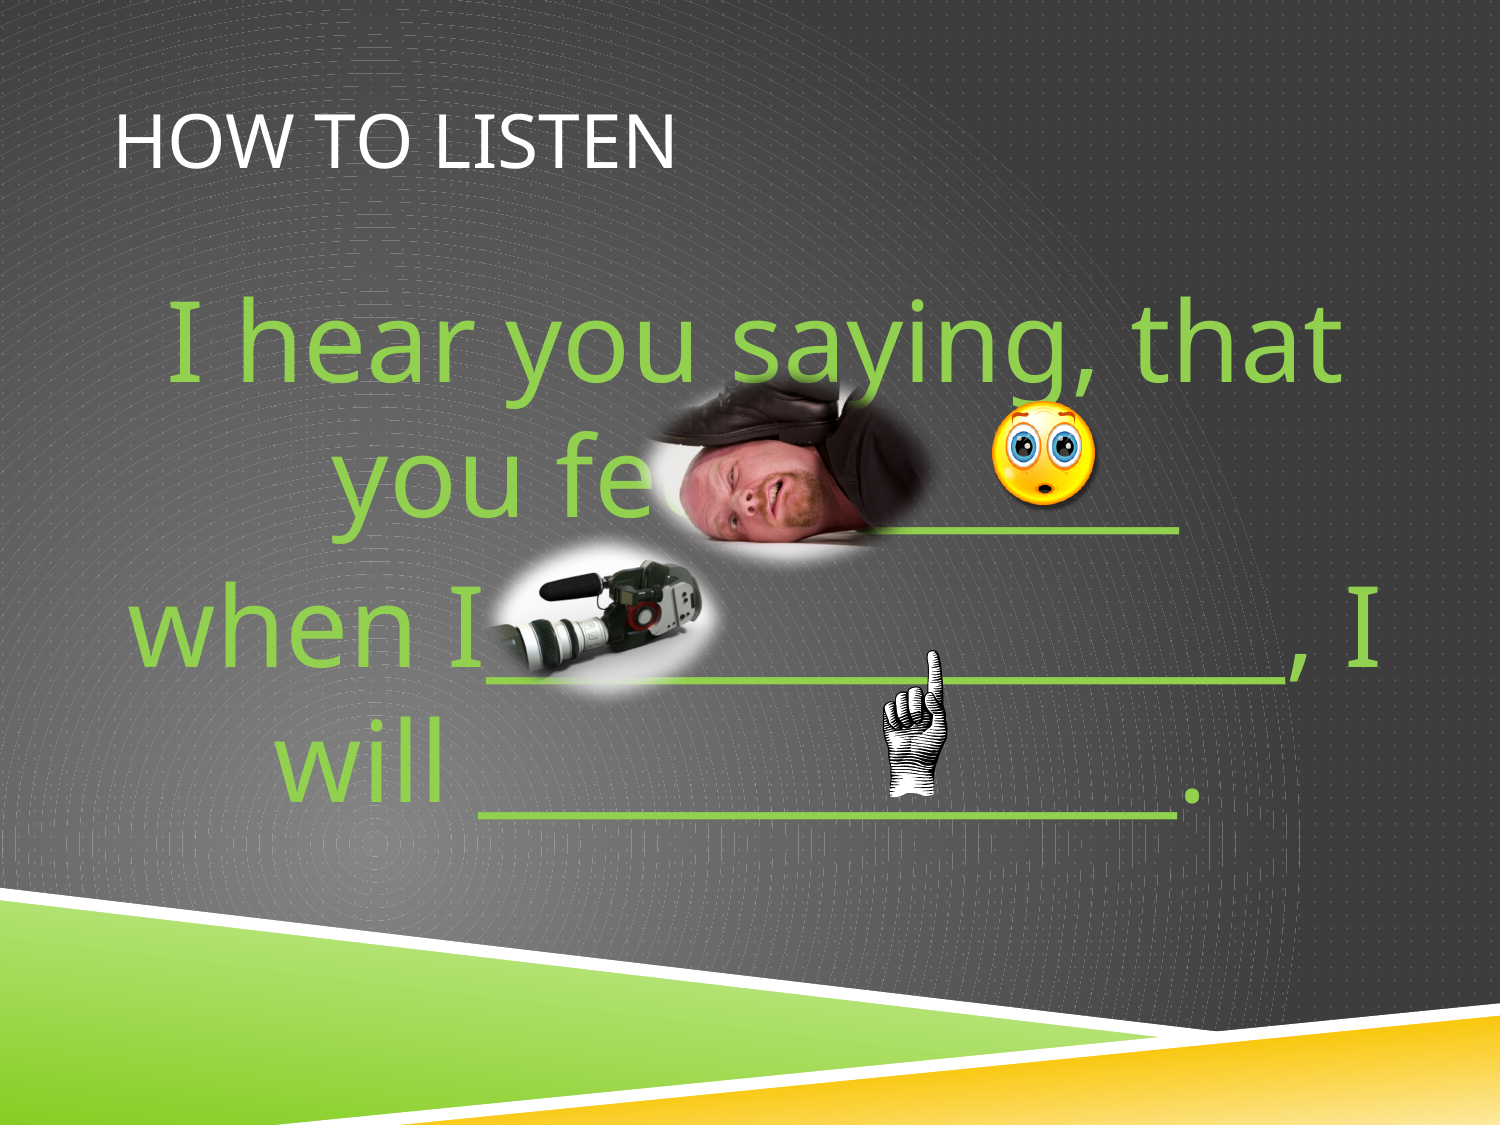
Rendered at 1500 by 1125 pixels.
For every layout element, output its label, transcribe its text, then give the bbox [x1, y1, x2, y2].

title How to listen [112, 45, 1388, 233]
picture [474, 362, 951, 713]
picture [987, 399, 1101, 513]
list I hear you saying, that you feel ________ when I________________, I will ______________. [112, 262, 1388, 875]
picture [882, 649, 948, 801]
